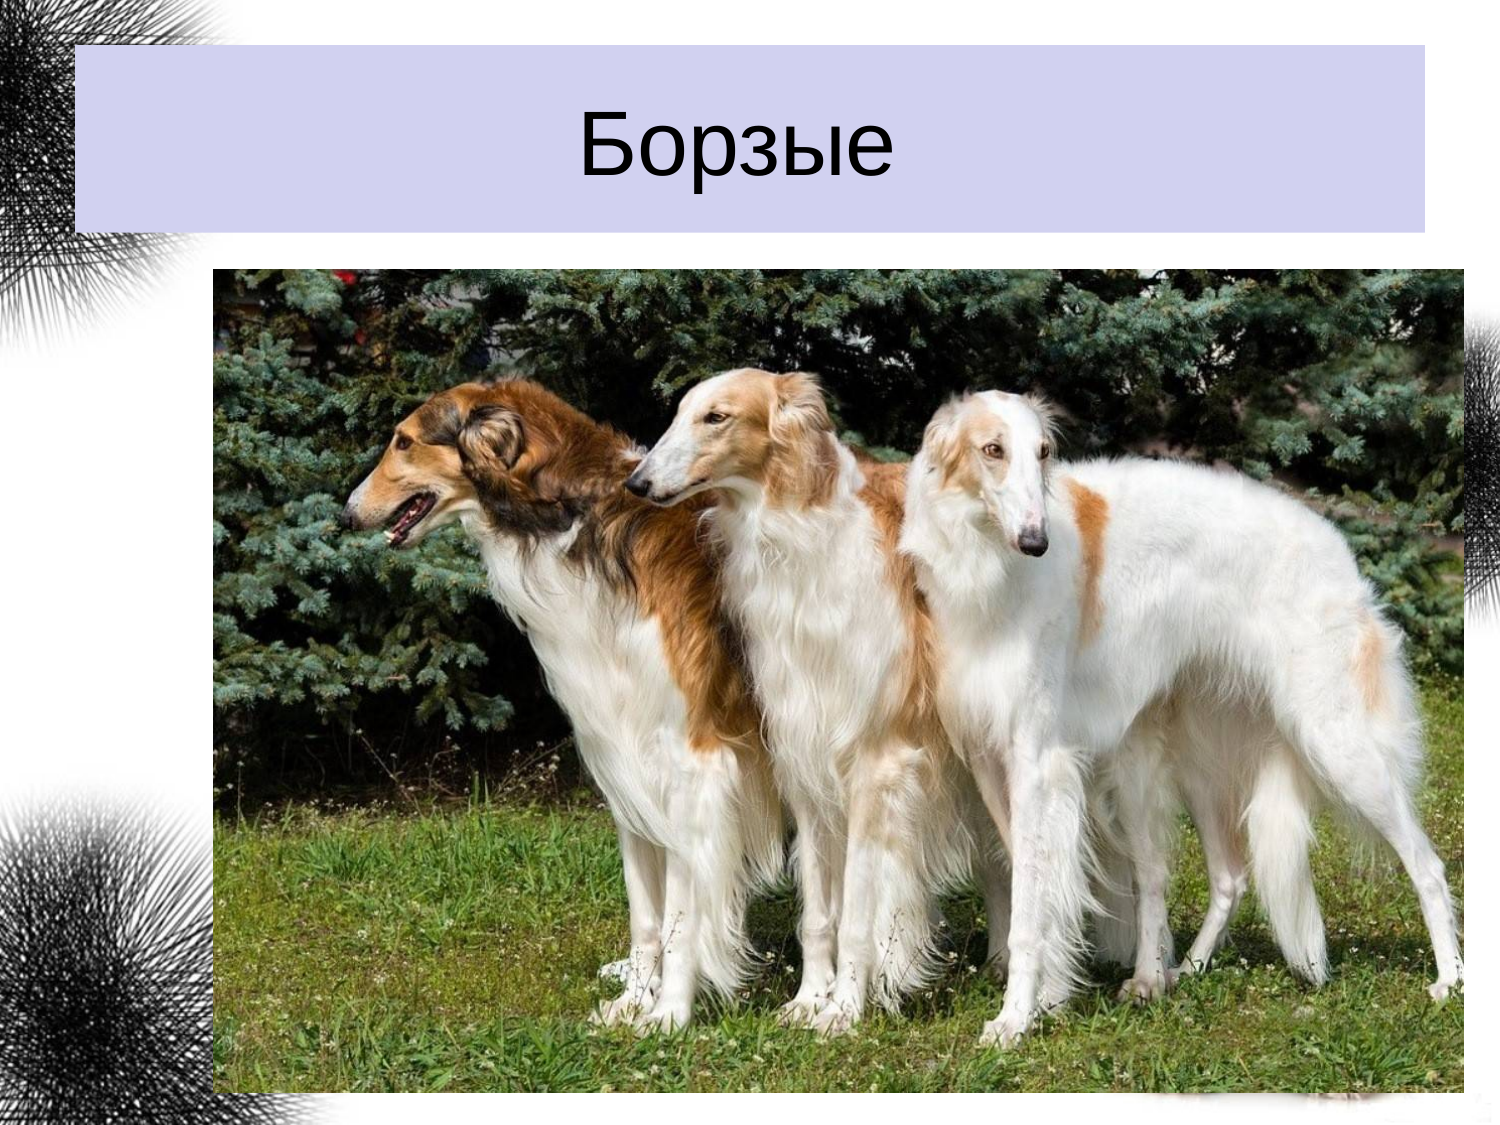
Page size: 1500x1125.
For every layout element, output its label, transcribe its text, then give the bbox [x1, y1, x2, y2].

picture [0, 0, 1500, 1125]
title Борзые [75, 45, 1425, 233]
